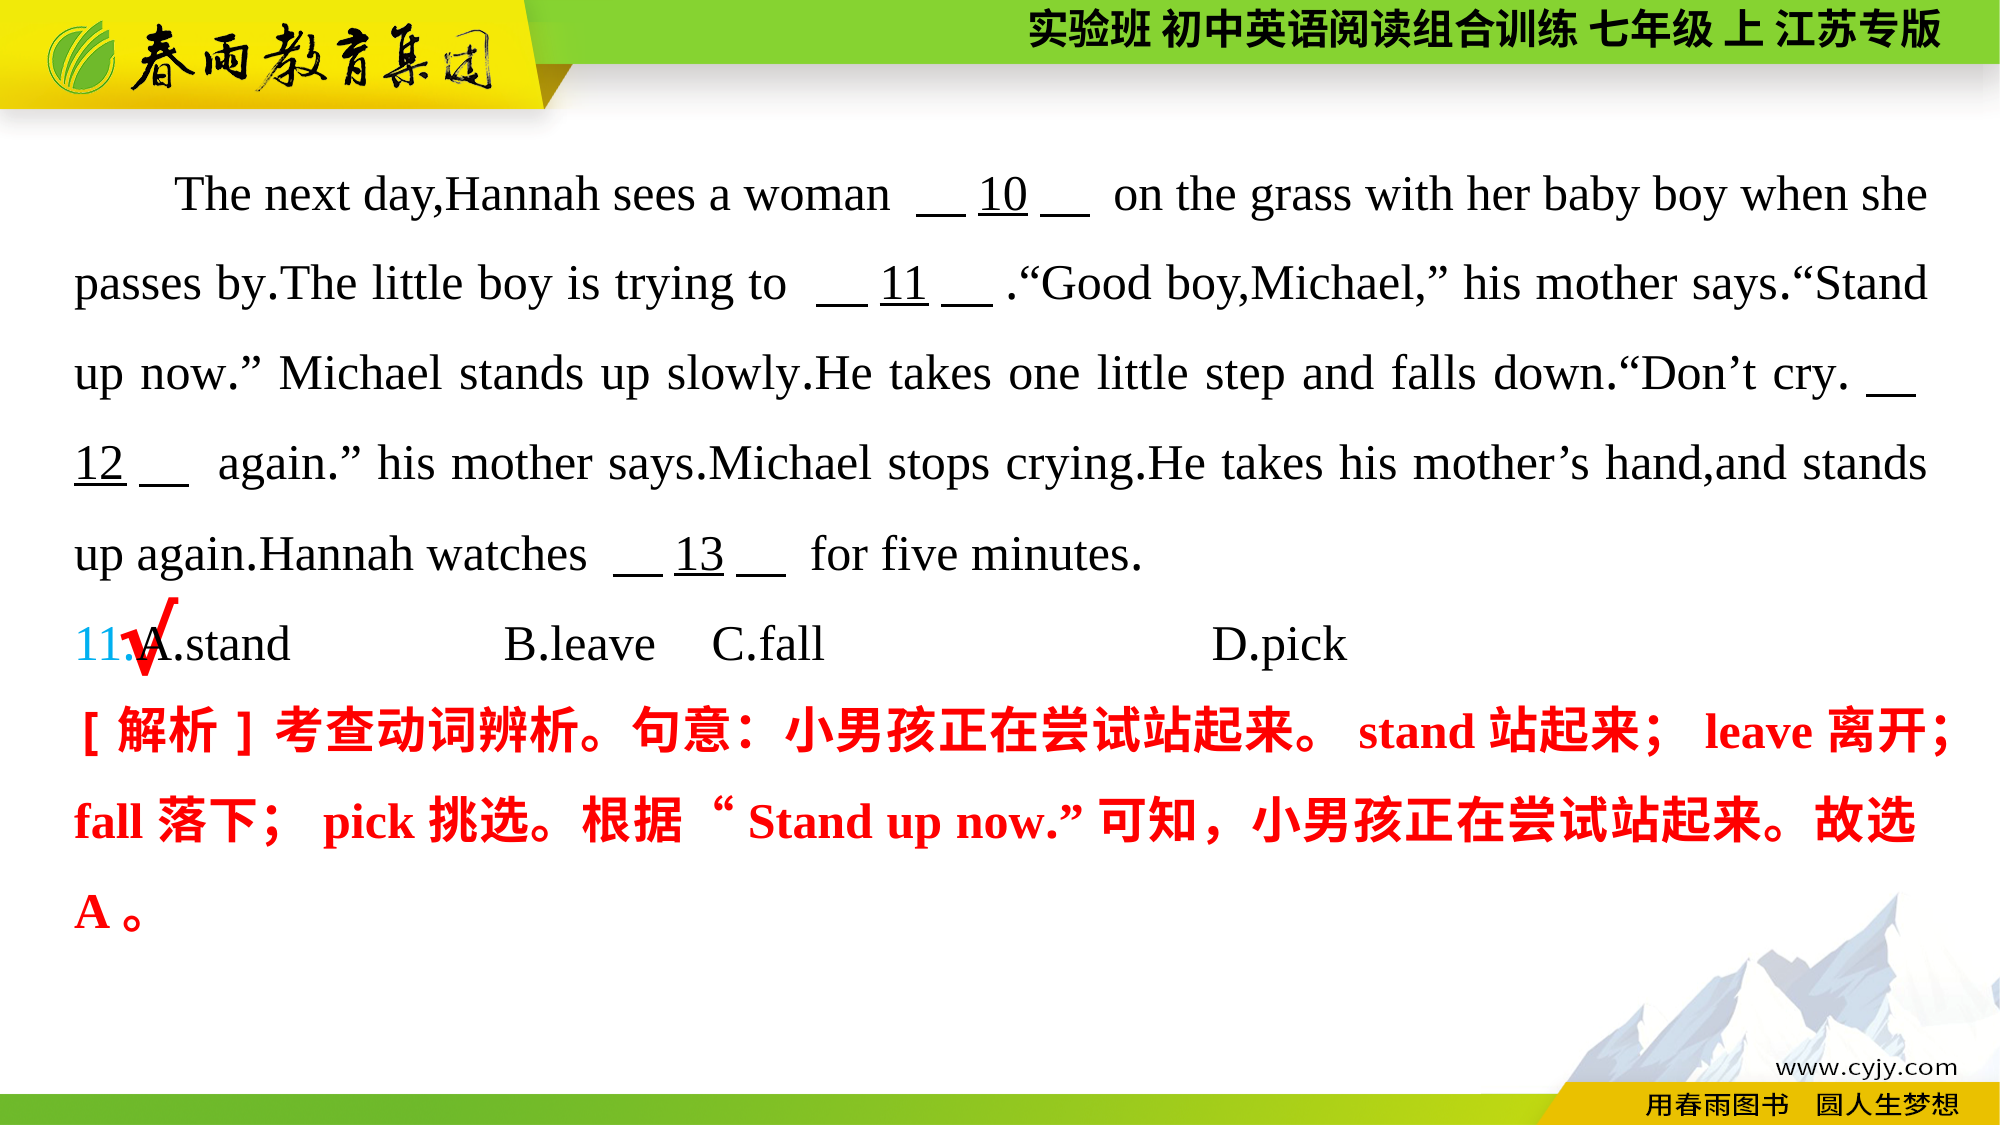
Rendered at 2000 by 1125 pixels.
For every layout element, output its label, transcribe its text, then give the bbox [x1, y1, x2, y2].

list The next day,Hannah sees a woman 10 on the grass with her baby boy when she passes by.The little boy is trying to 11 .“Good boy,Michael,” his mother says.“Stand up now.” Michael stands up slowly.He takes one little step and falls down.“Don’t cry. 12 again.” his mother says.Michael stops crying.He takes his mother’s hand,and stands up again.Hannah watches 13 for five minutes. 11.A.stand B.leave C.fall D.pick [59, 122, 1944, 660]
text_box [解析]考查动词辨析。句意：小男孩正在尝试站起来。stand站起来；leave离开；fall落下；pick挑选。根据“Stand up now.”可知，小男孩正在尝试站起来。故选A。 [59, 660, 1944, 946]
picture [0, 0, 2000, 1125]
